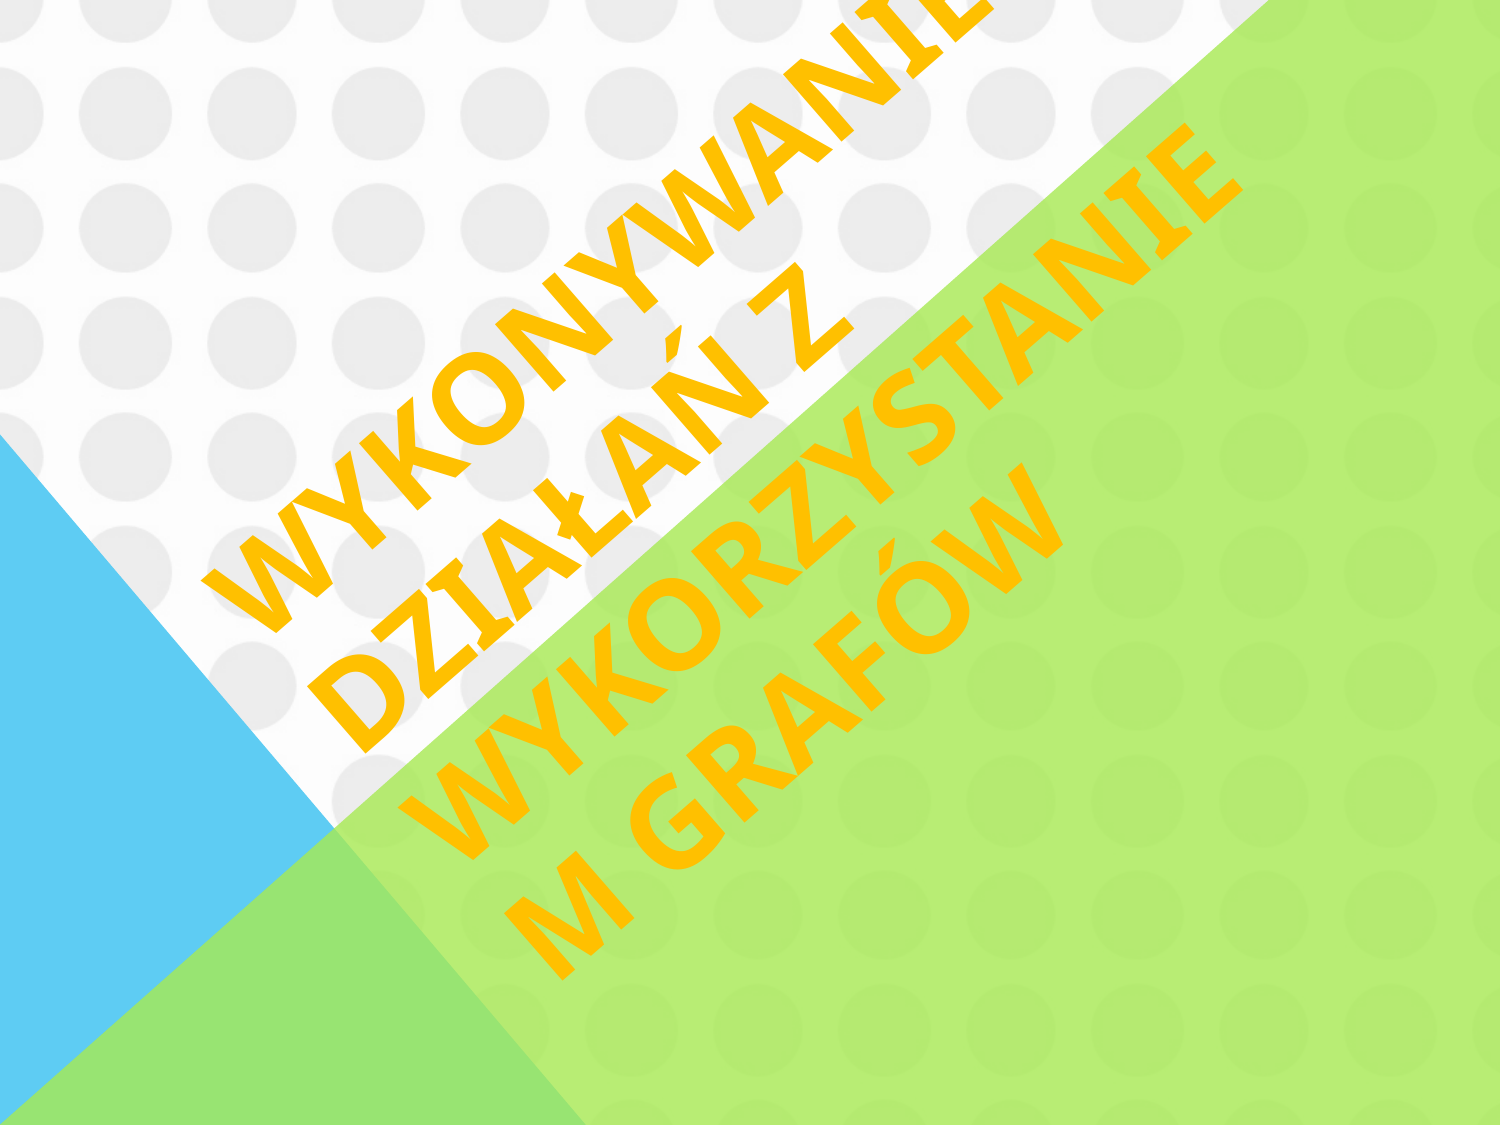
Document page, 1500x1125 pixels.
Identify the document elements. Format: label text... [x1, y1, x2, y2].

title Wykonywanie działań z wykorzystaniem grafów [431, 101, 1443, 1018]
